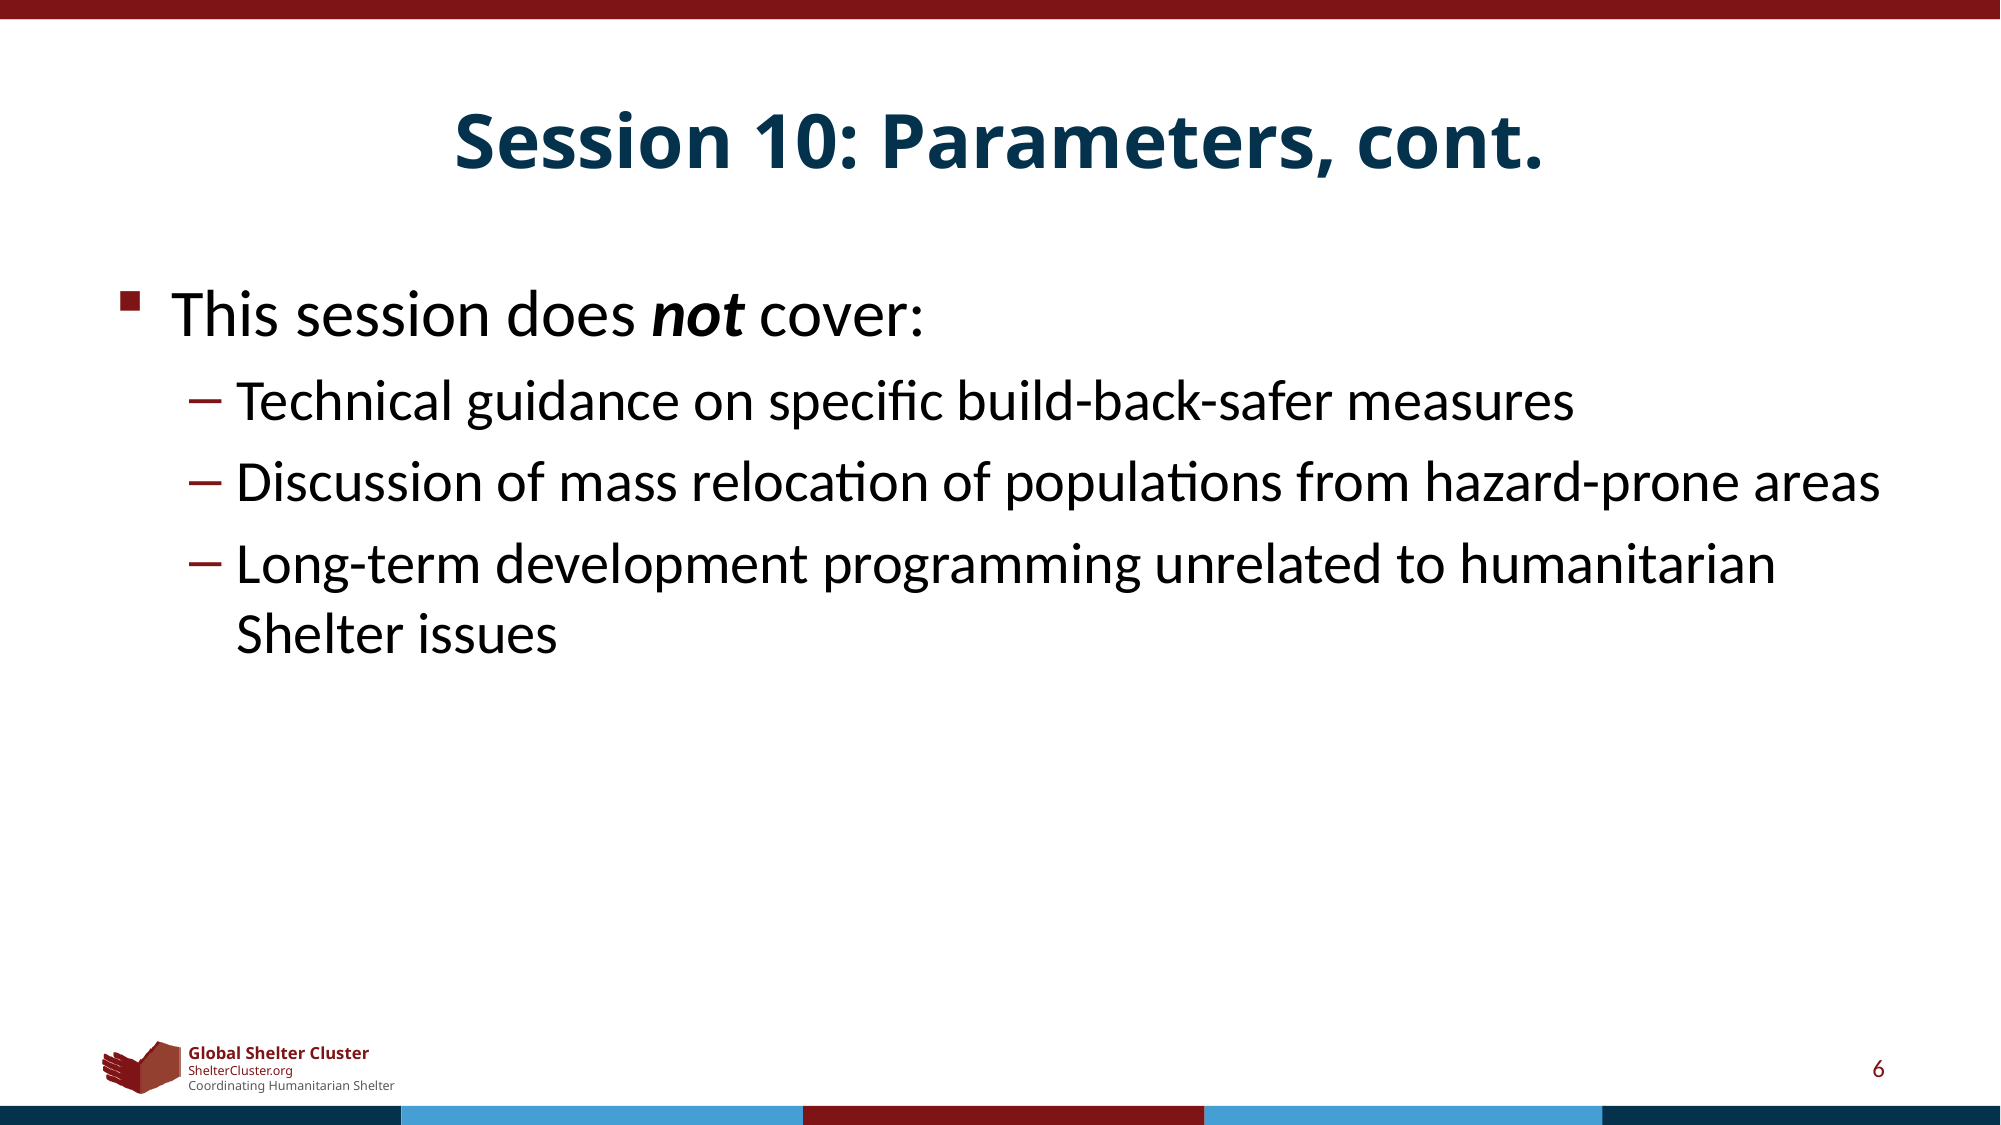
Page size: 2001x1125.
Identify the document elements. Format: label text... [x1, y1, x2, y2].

slide_number 6 [1433, 1037, 1900, 1098]
picture [102, 1041, 181, 1094]
title Session 10: Parameters, cont. [99, 45, 1900, 233]
list This session does not cover: Technical guidance on specific build-back-safer measures Discussion of mass relocation of populations from hazard-prone areas Long-term development programming unrelated to humanitarian Shelter issues [99, 262, 1900, 1005]
